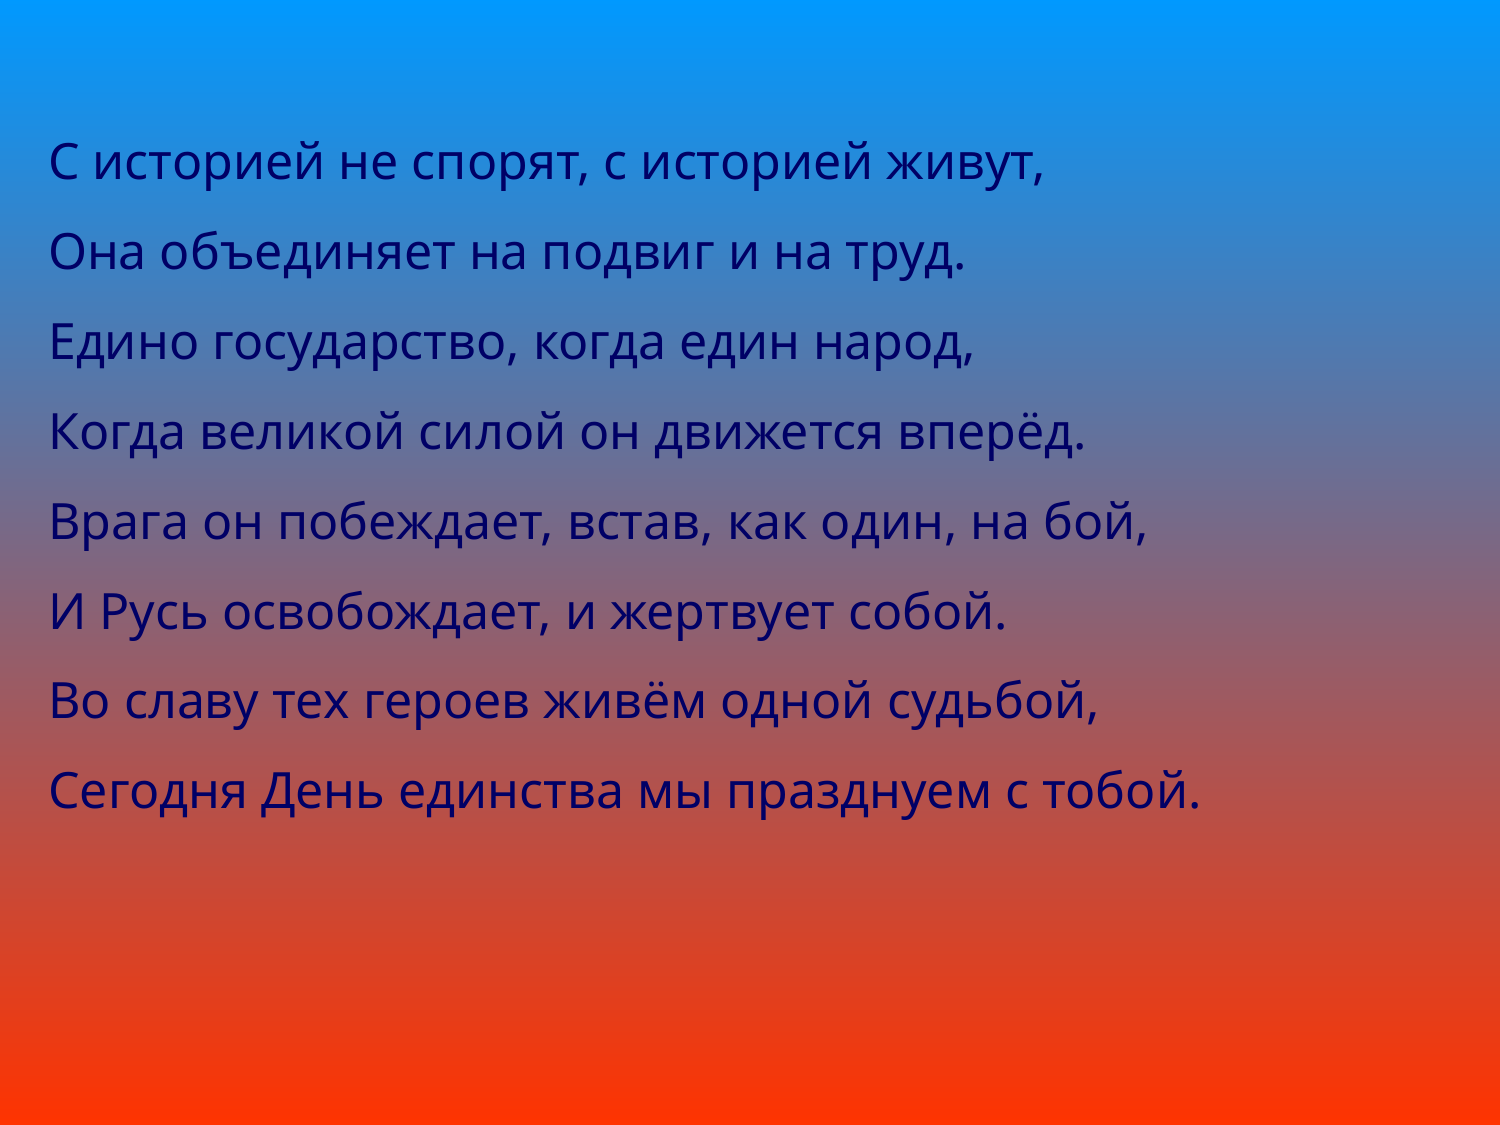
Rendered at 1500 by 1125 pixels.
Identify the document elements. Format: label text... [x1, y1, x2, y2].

text_box С историей не спорят, с историей живут, Она объединяет на подвиг и на труд. Едино государство, когда един народ, Когда великой силой он движется вперёд. Врага он побеждает, встав, как один, на бой, И Русь освобождает, и жертвует собой. Во славу тех героев живём одной судьбой, Сегодня День единства мы празднуем с тобой. [33, 113, 1451, 827]
